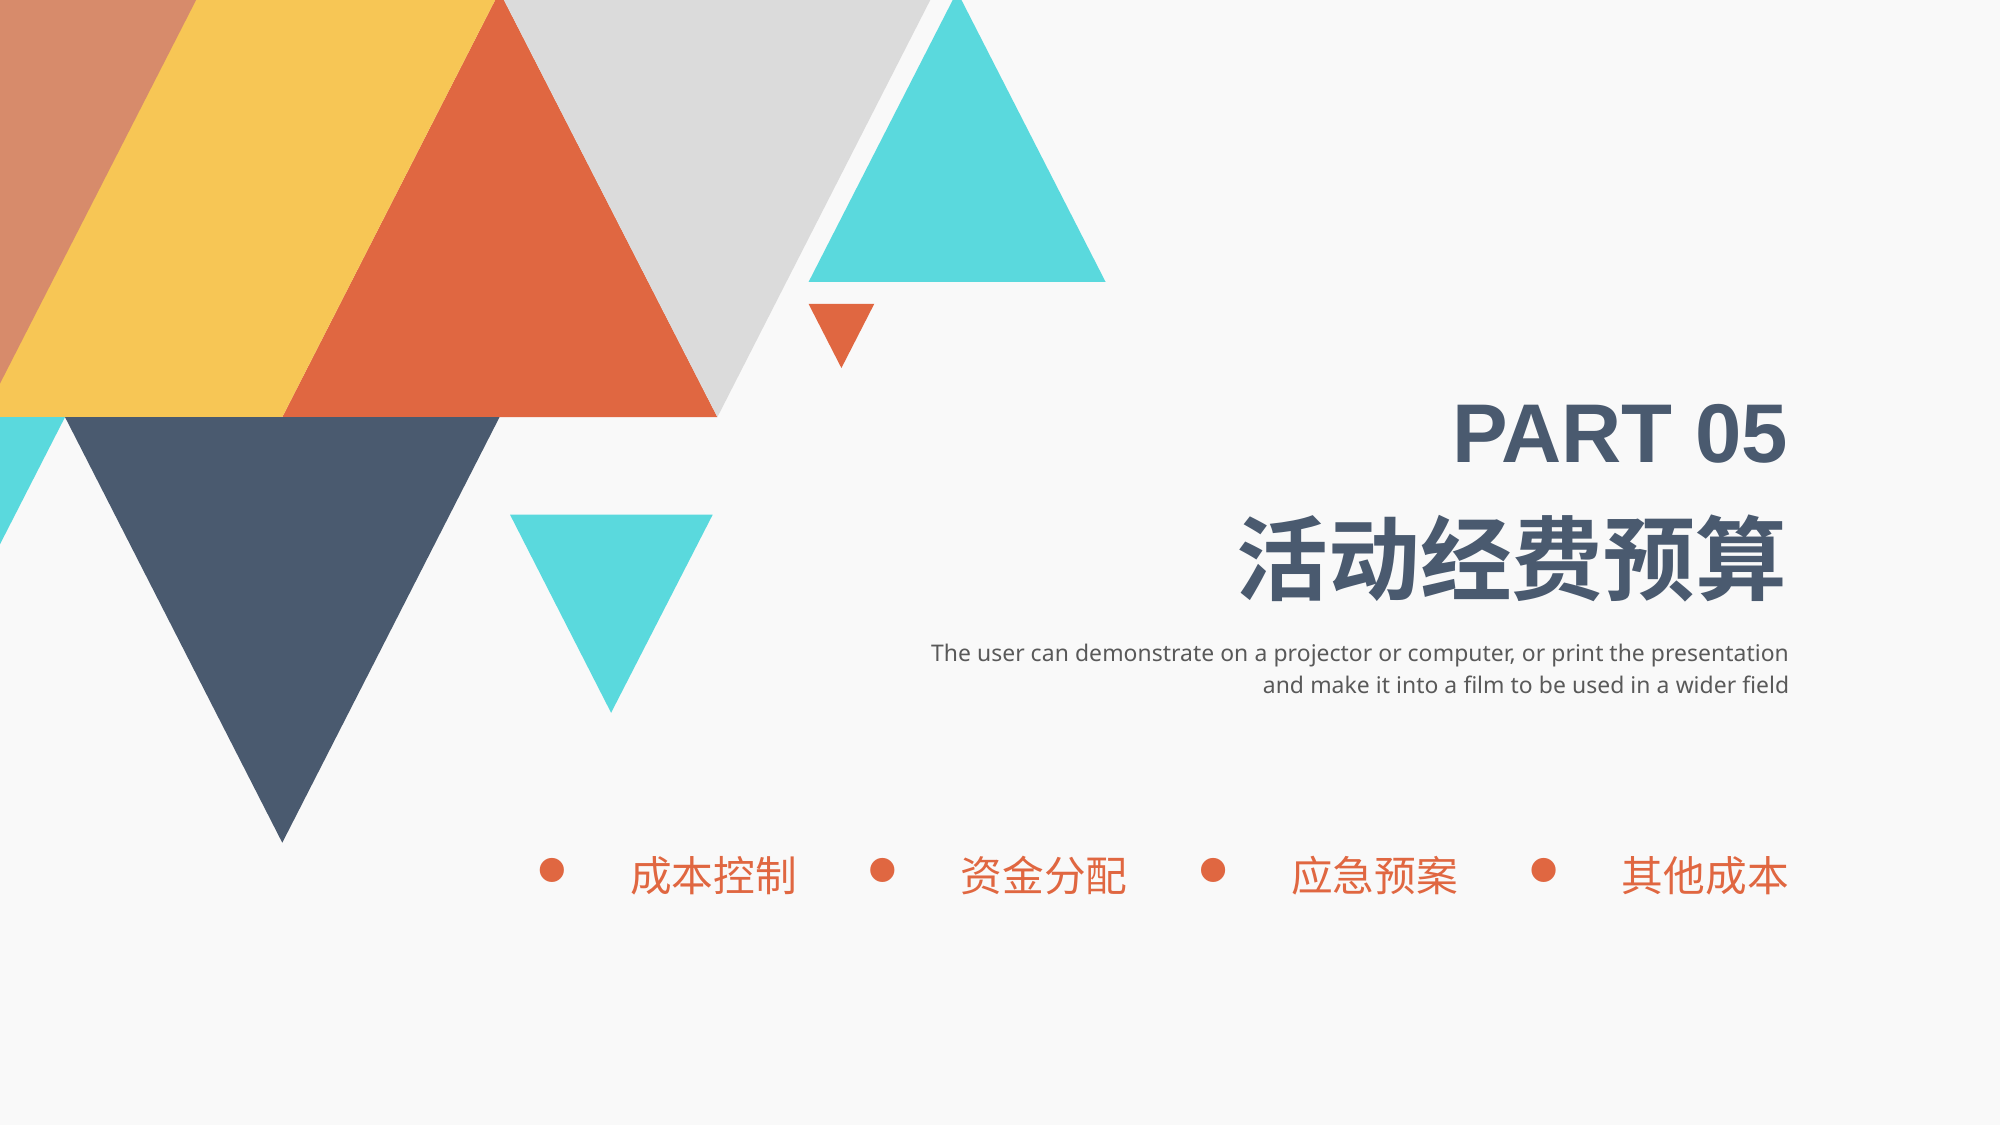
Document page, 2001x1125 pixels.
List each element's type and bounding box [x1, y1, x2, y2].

text_box [519, 842, 1805, 909]
picture [0, 0, 1106, 843]
text_box [876, 371, 1805, 707]
